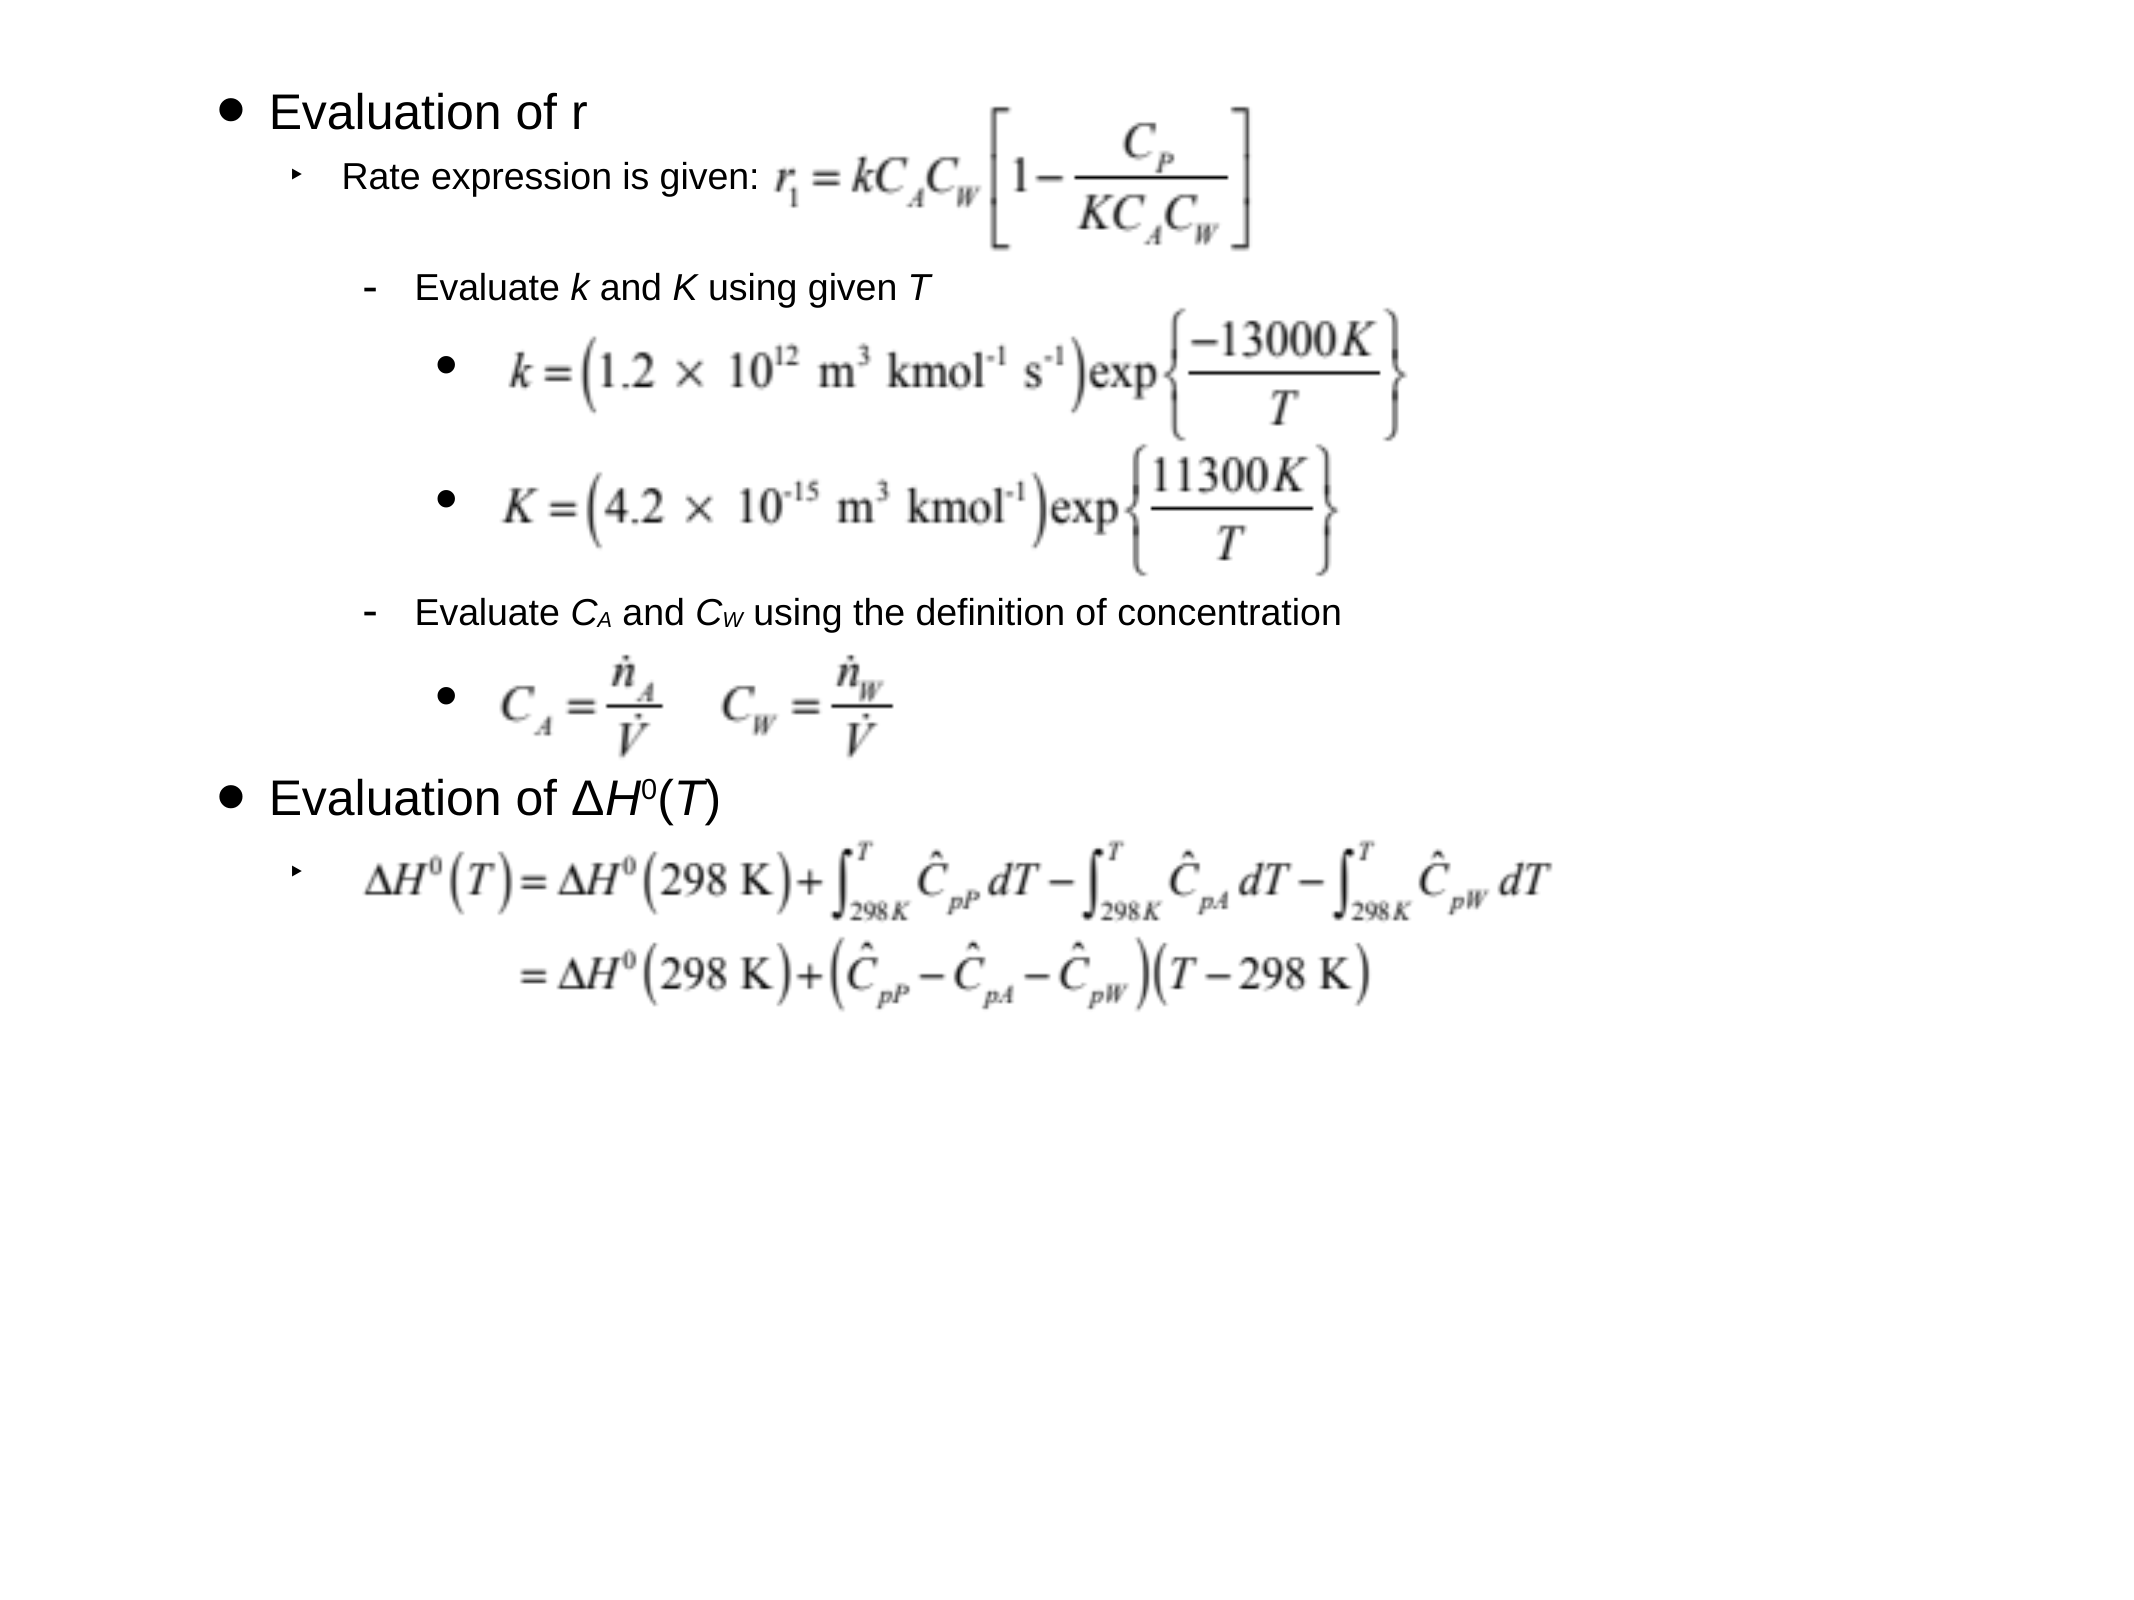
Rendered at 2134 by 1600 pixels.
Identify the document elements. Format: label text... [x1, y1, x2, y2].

picture [769, 96, 1254, 252]
picture [495, 635, 667, 767]
list Evaluation of r Rate expression is given: Evaluate k and K using given T Evaluate CA and CW using the definition of concentration Evaluation of ΔH0(T) [208, 70, 1925, 1478]
picture [495, 297, 1412, 580]
picture [358, 826, 1556, 1018]
picture [716, 635, 901, 768]
